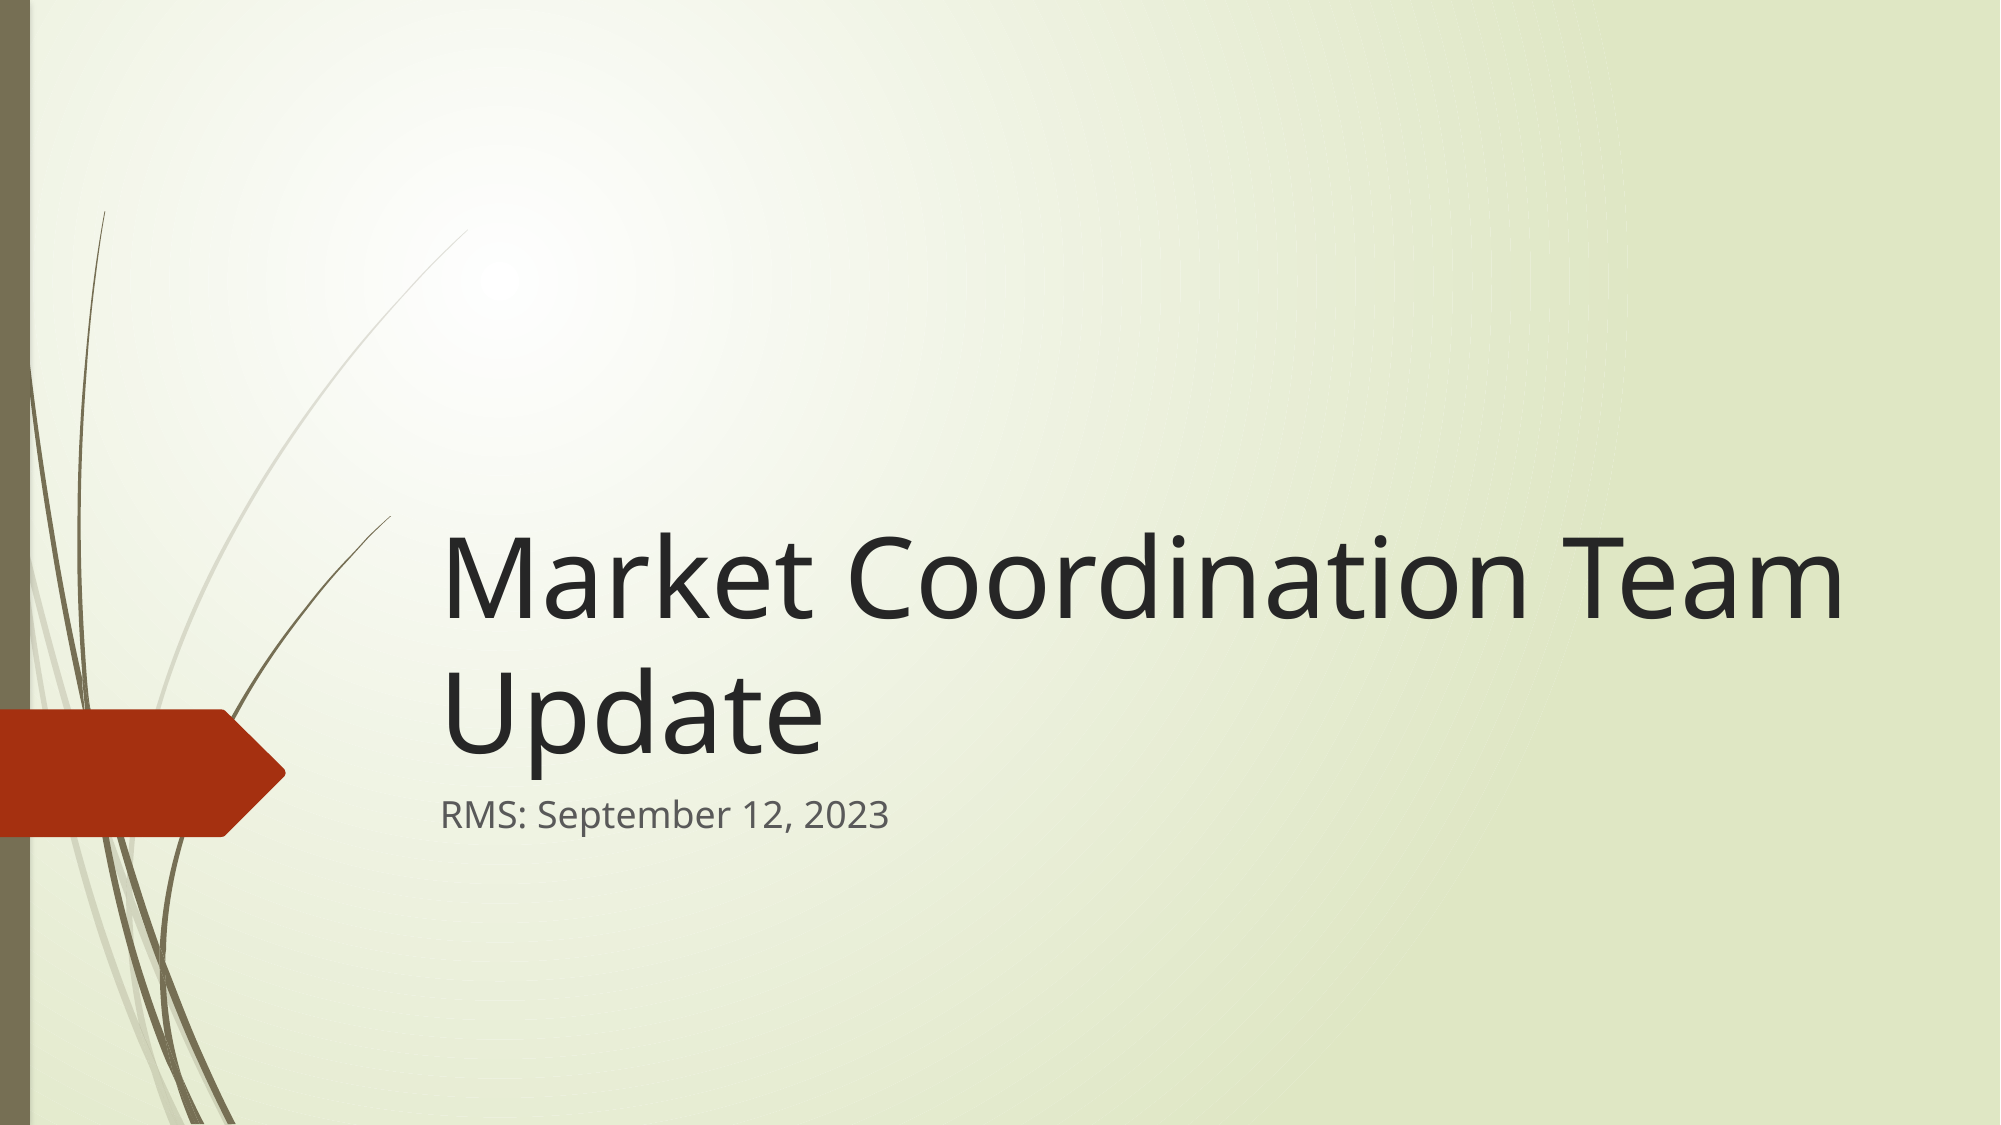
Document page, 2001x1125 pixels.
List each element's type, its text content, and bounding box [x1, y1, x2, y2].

title Market Coordination Team Update [424, 412, 1888, 783]
subtitle RMS: September 12, 2023 [424, 783, 1888, 969]
